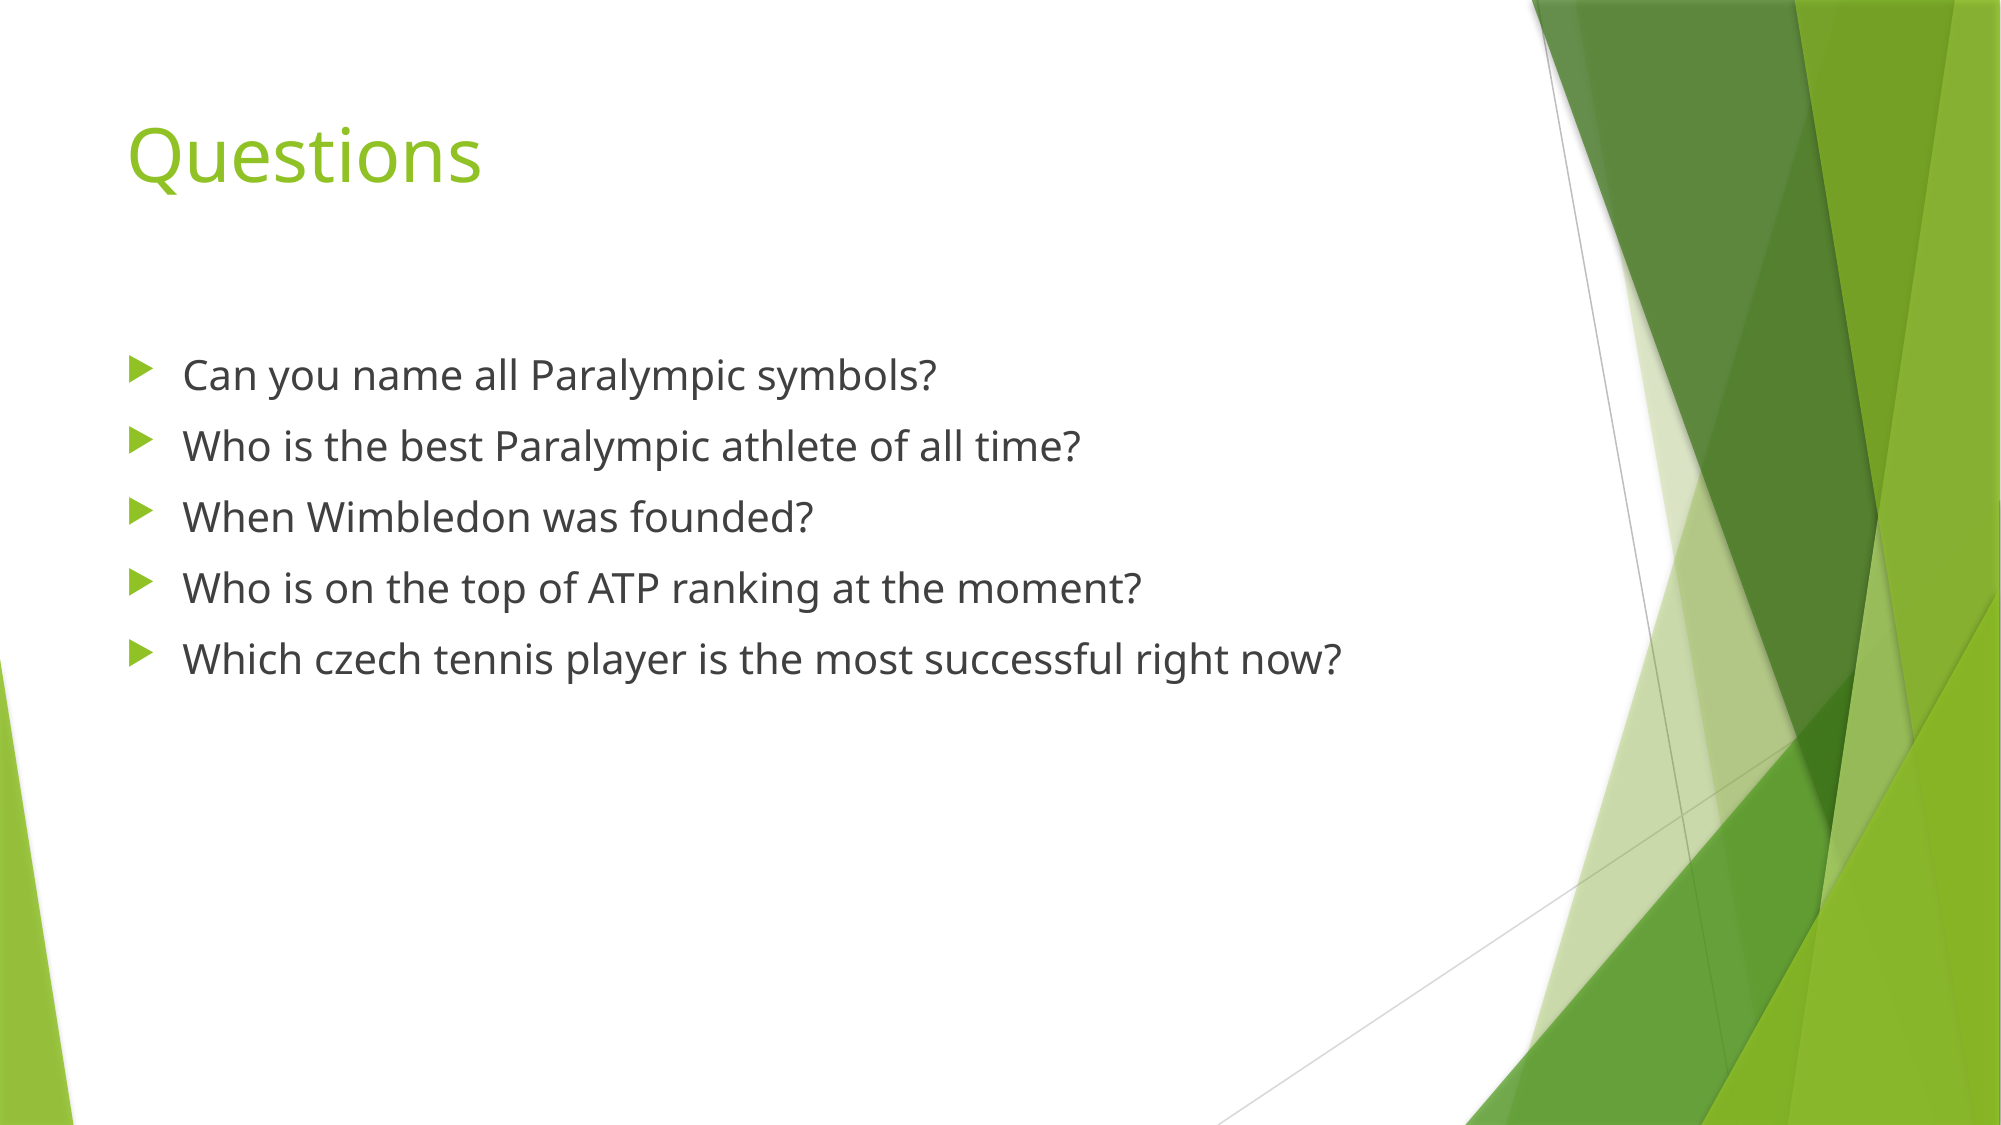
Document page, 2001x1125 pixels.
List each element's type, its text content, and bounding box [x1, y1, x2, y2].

title Questions [111, 99, 1522, 317]
list Can you name all Paralympic symbols? Who is the best Paralympic athlete of all time? When Wimbledon was founded? Who is on the top of ATP ranking at the moment? Which czech tennis player is the most successful right now? [111, 341, 1522, 978]
